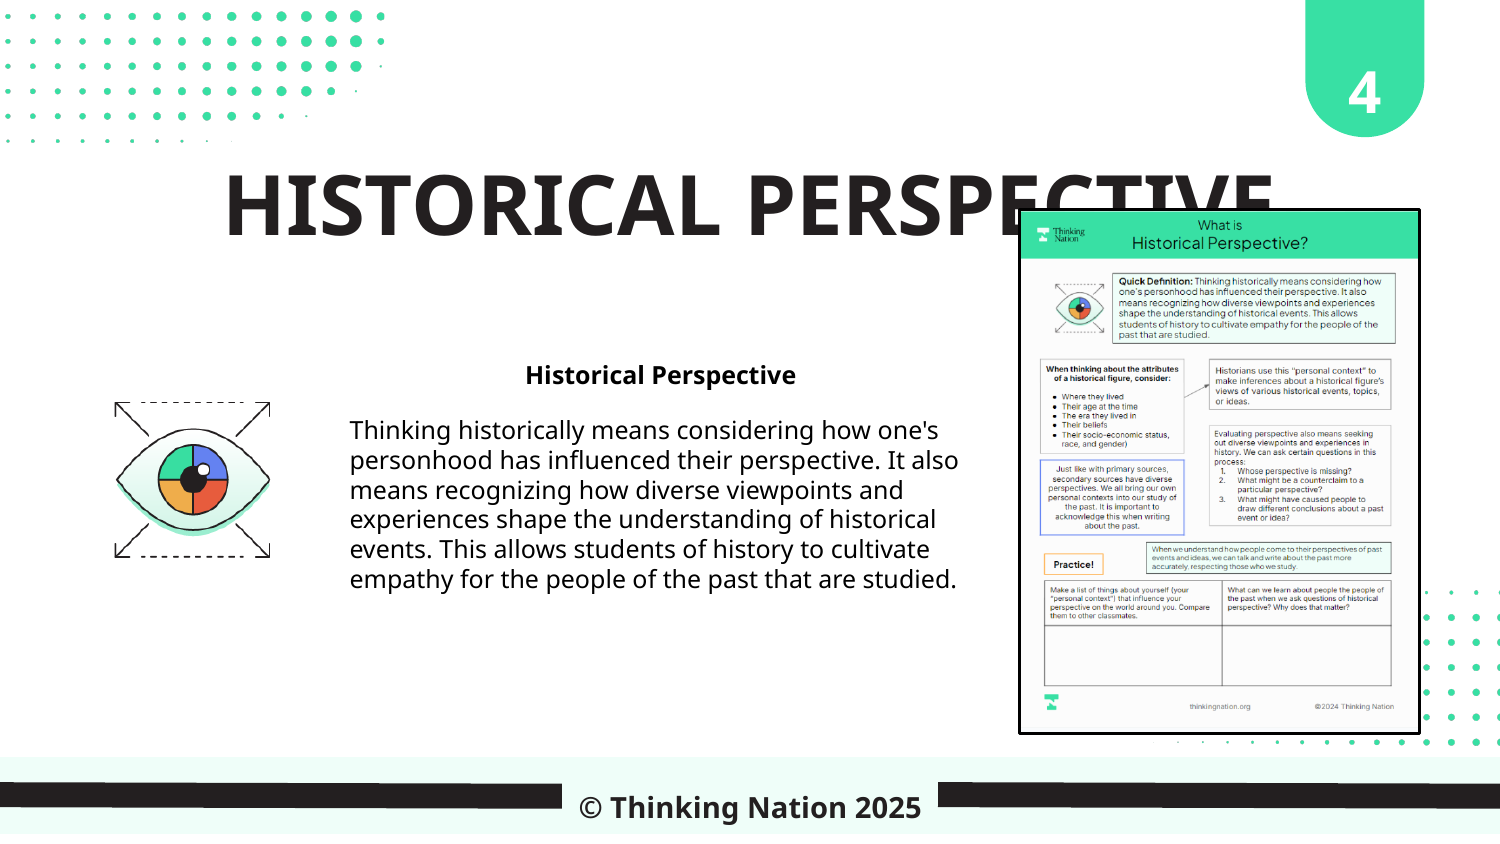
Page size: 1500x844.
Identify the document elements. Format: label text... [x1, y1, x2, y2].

text_box HISTORICAL PERSPECTIVE [24, 112, 1476, 253]
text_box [1300, 0, 1430, 138]
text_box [0, 756, 1500, 835]
text_box Historical Perspective Thinking historically means considering how one's personhood has influenced their perspective. It also means recognizing how diverse viewpoints and experiences shape the understanding of historical events. This allows students of history to cultivate empathy for the people of the past that are studied. [340, 349, 982, 610]
text_box [1128, 590, 1500, 755]
text_box [0, 0, 385, 144]
picture [80, 367, 304, 592]
picture [1020, 210, 1419, 732]
